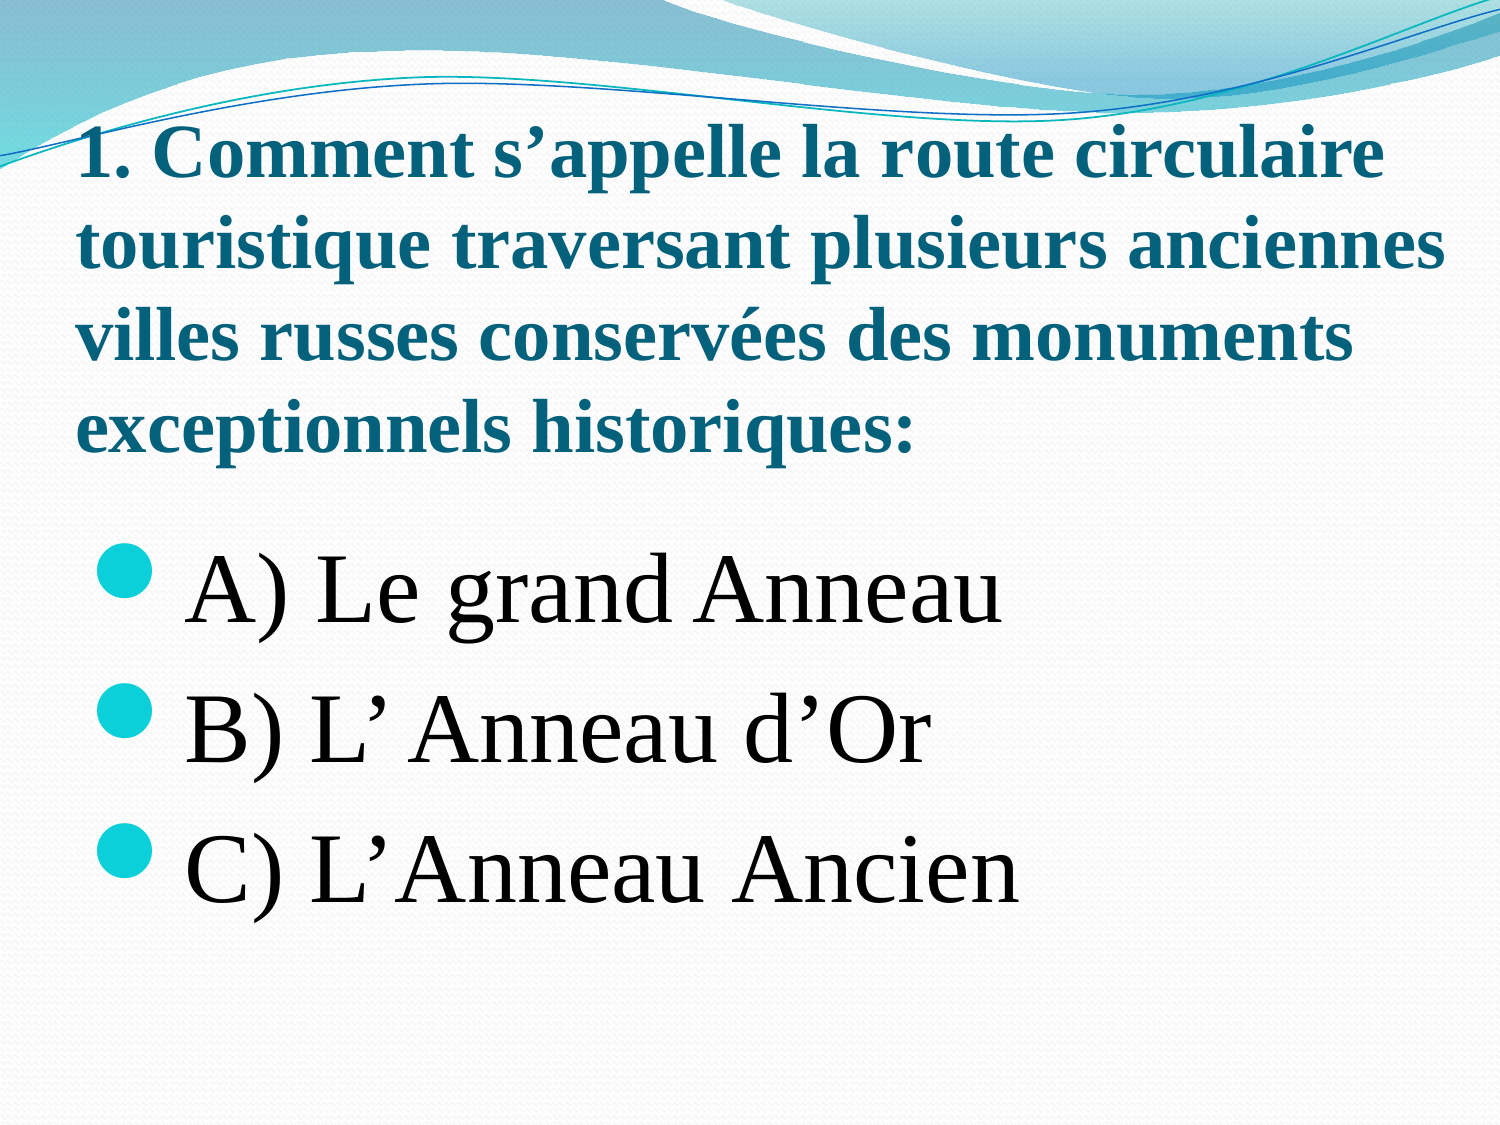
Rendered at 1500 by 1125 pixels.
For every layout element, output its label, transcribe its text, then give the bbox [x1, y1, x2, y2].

list A) Le grand Anneau B) L’ Anneau d’Or C) L’Anneau Ancien [75, 515, 1425, 1083]
title 1. Comment s’appelle la route circulaire touristique traversant plusieurs anciennes villes russes conservées des monuments exceptionnels historiques: [75, 30, 1471, 468]
